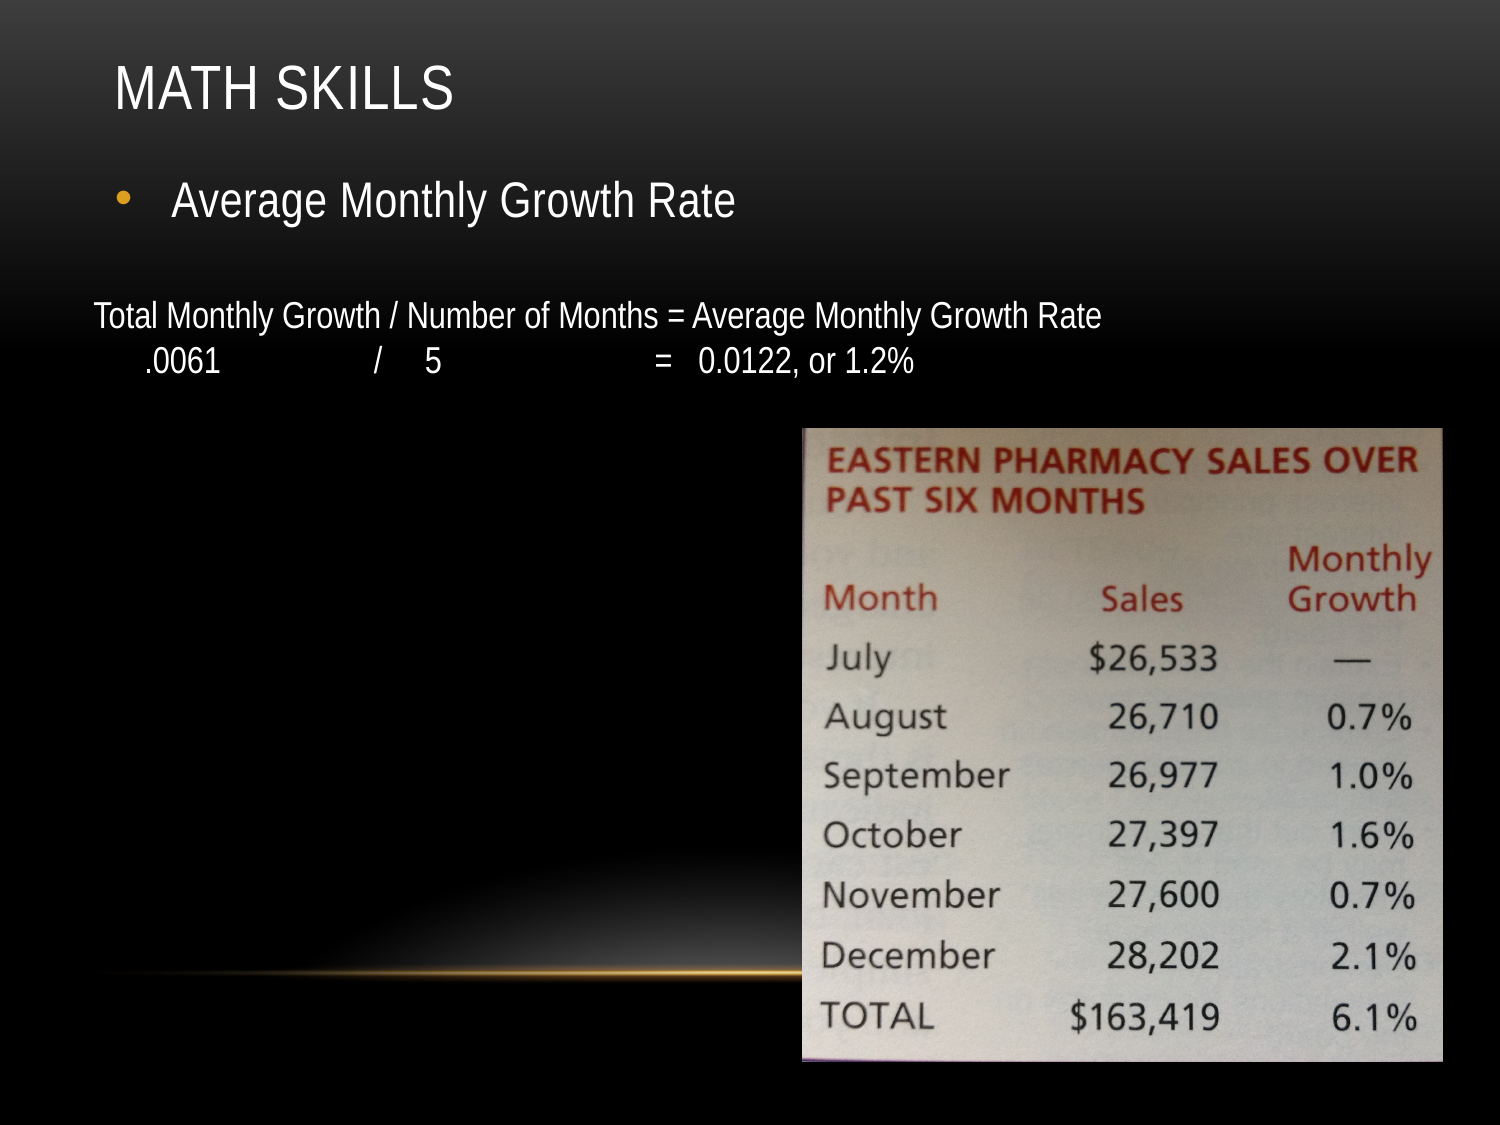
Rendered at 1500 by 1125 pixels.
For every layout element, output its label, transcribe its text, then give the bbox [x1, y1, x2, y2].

text_box Total Monthly Growth / Number of Months = Average Monthly Growth Rate .0061 / 5 = 0.0122, or 1.2% [78, 283, 1281, 389]
list Average Monthly Growth Rate [99, 160, 1400, 938]
picture [0, 0, 1500, 1125]
title Math skills [99, 27, 1400, 130]
